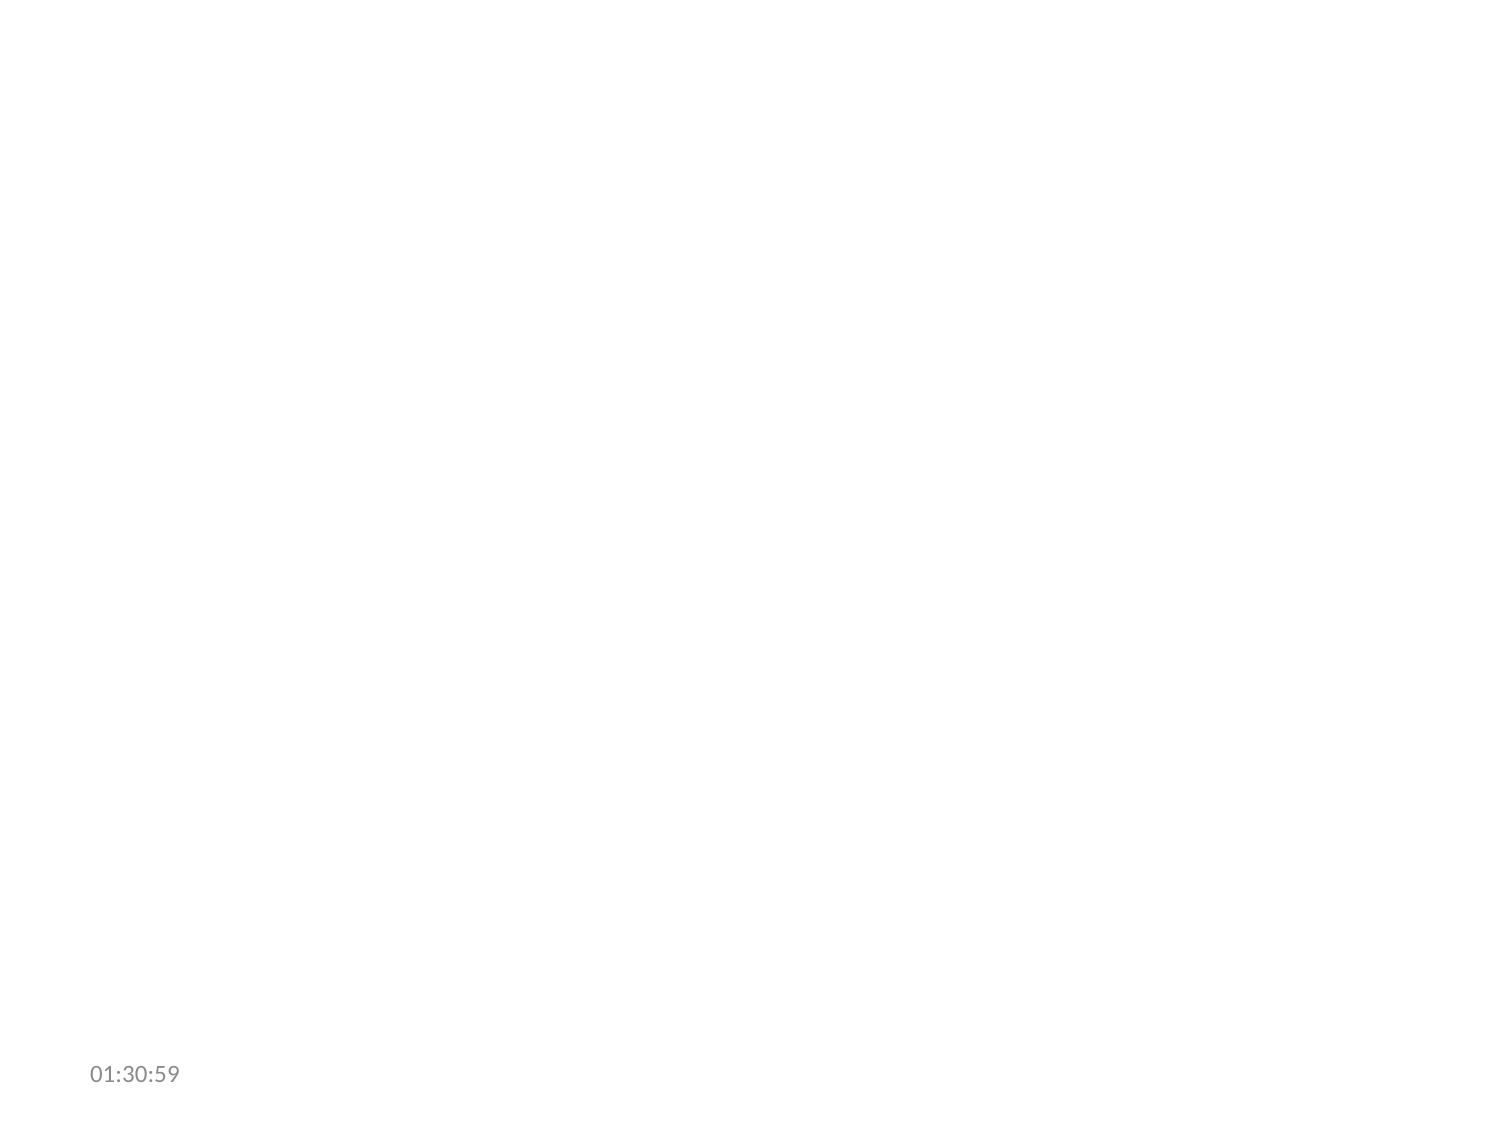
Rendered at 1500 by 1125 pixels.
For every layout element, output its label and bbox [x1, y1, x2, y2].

slide_number [75, 1042, 425, 1103]
